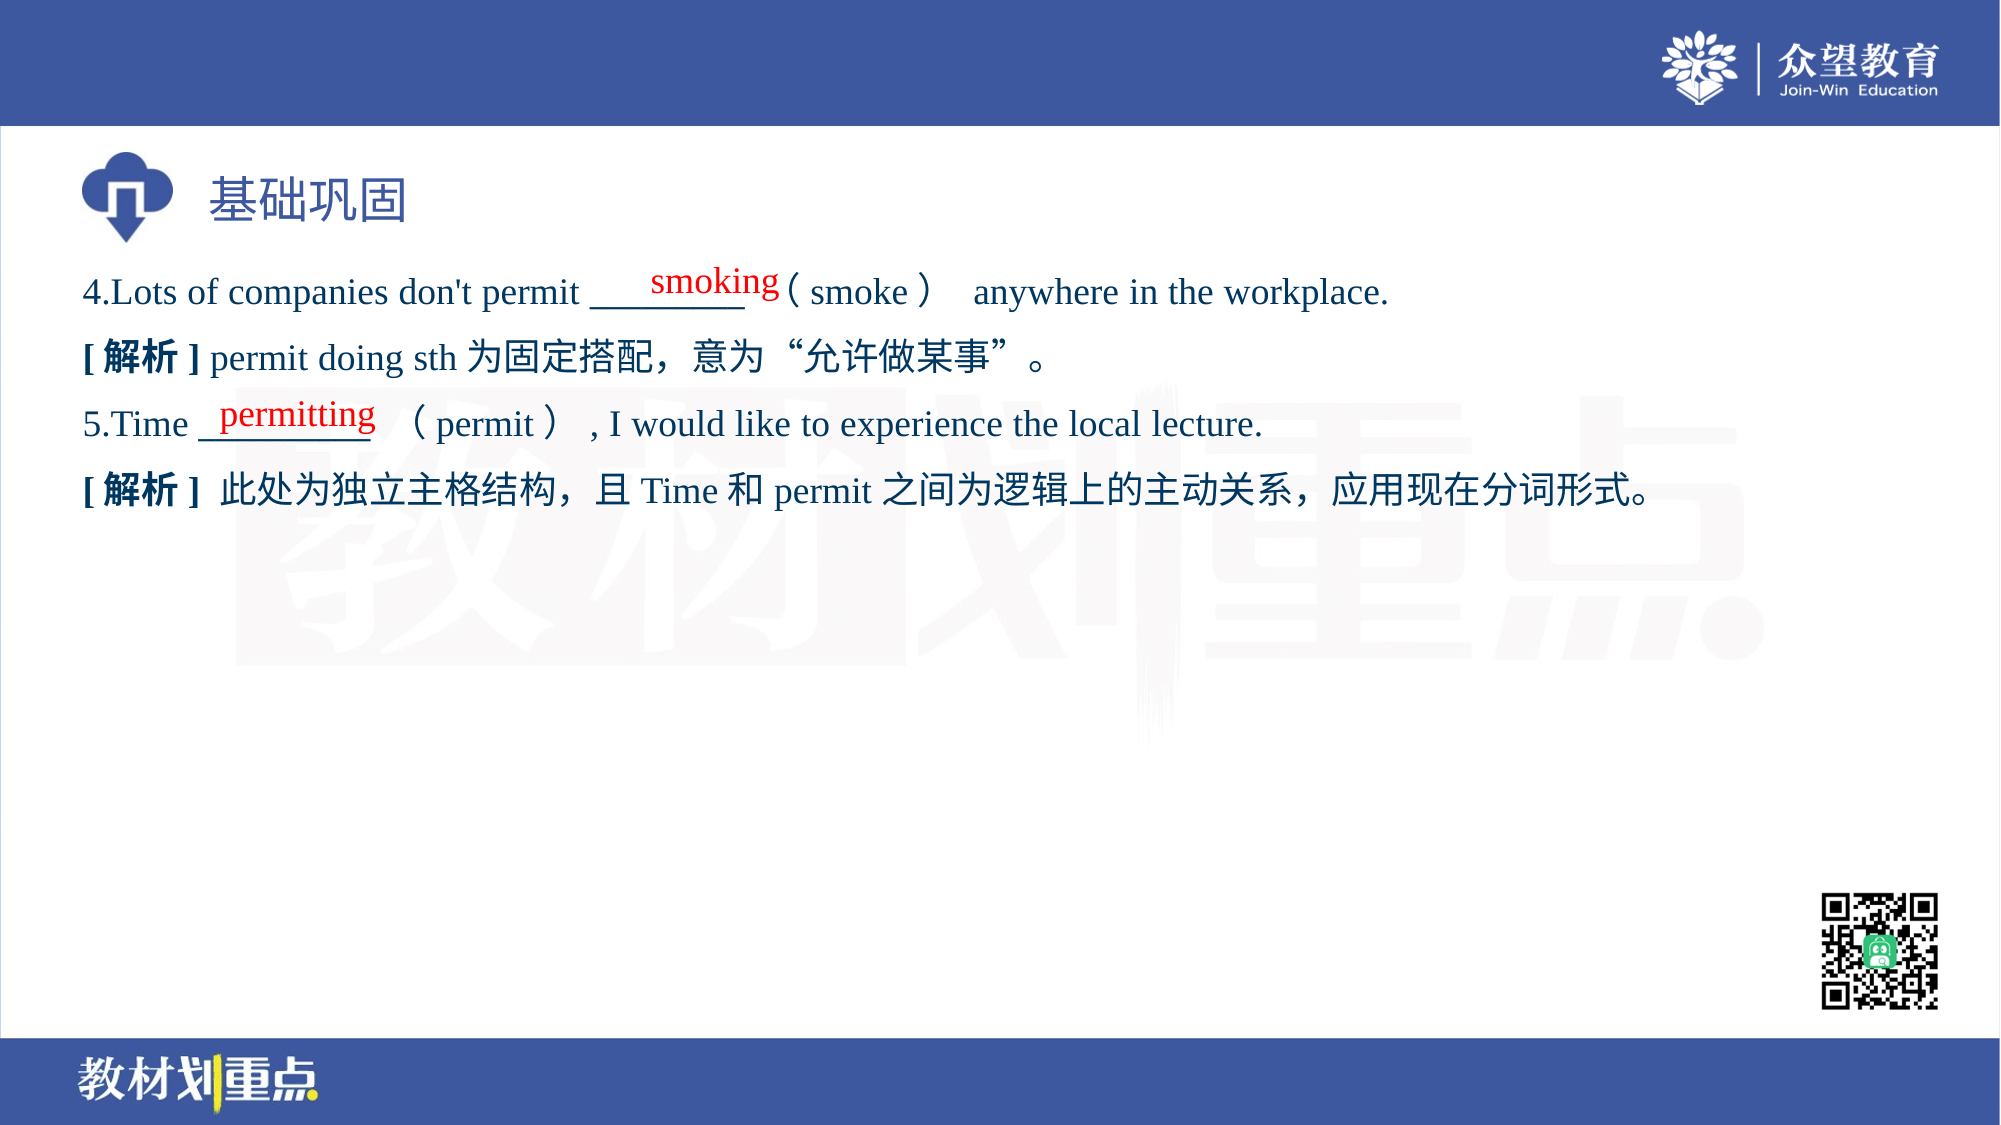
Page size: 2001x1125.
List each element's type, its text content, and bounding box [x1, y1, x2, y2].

text_box 5.Time __________ （permit）, I would like to experience the local lecture. [82, 379, 1817, 438]
picture [0, 0, 2000, 1125]
text_box [解析] 此处为独立主格结构，且Time和permit之间为逻辑上的主动关系，应用现在分词形式。 [82, 446, 1817, 504]
text_box smoking [637, 236, 794, 295]
text_box permitting [206, 369, 390, 428]
text_box [解析] permit doing sth为固定搭配，意为“允许做某事”。 [82, 313, 1817, 371]
text_box 4.Lots of companies don't permit _________ （smoke） anywhere in the workplace. [82, 247, 1817, 306]
